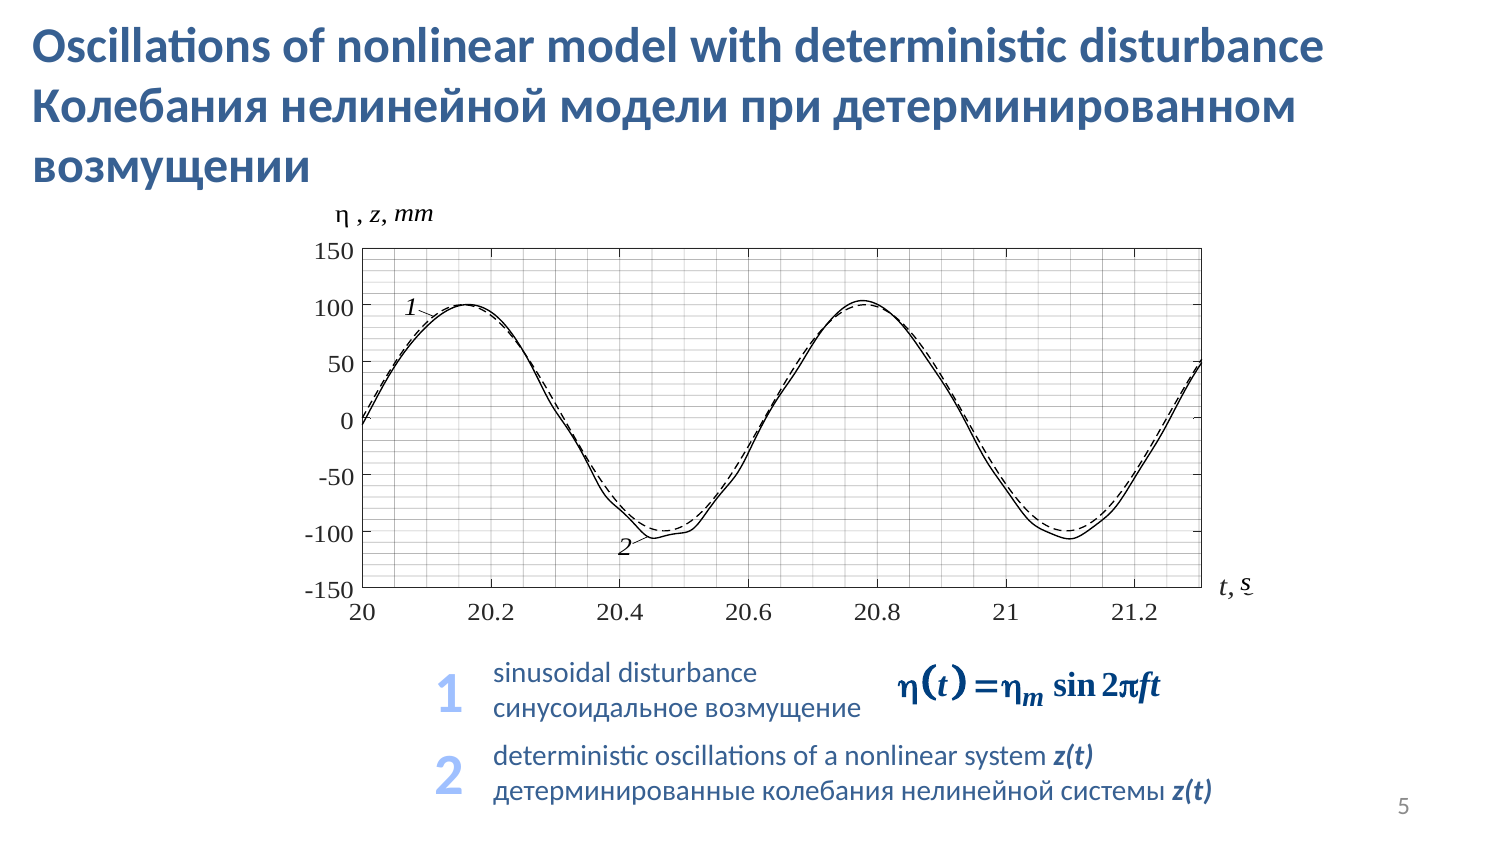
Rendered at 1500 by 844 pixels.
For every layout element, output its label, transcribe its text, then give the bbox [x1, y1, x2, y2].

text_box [218, 197, 1306, 635]
text_box sinusoidal disturbance синусоидальное возмущение [480, 646, 1022, 728]
text_box 2 [419, 728, 480, 814]
text_box deterministic oscillations of a nonlinear system z(t) детерминированные колебания нелинейной системы z(t) [480, 728, 1258, 814]
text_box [891, 657, 1169, 718]
title Oscillations of nonlinear model with deterministic disturbance Колебания нелинейной модели при детерминированном возмущении [17, 32, 1500, 173]
text_box 1 [419, 646, 480, 728]
slide_number 5 [1074, 782, 1425, 827]
